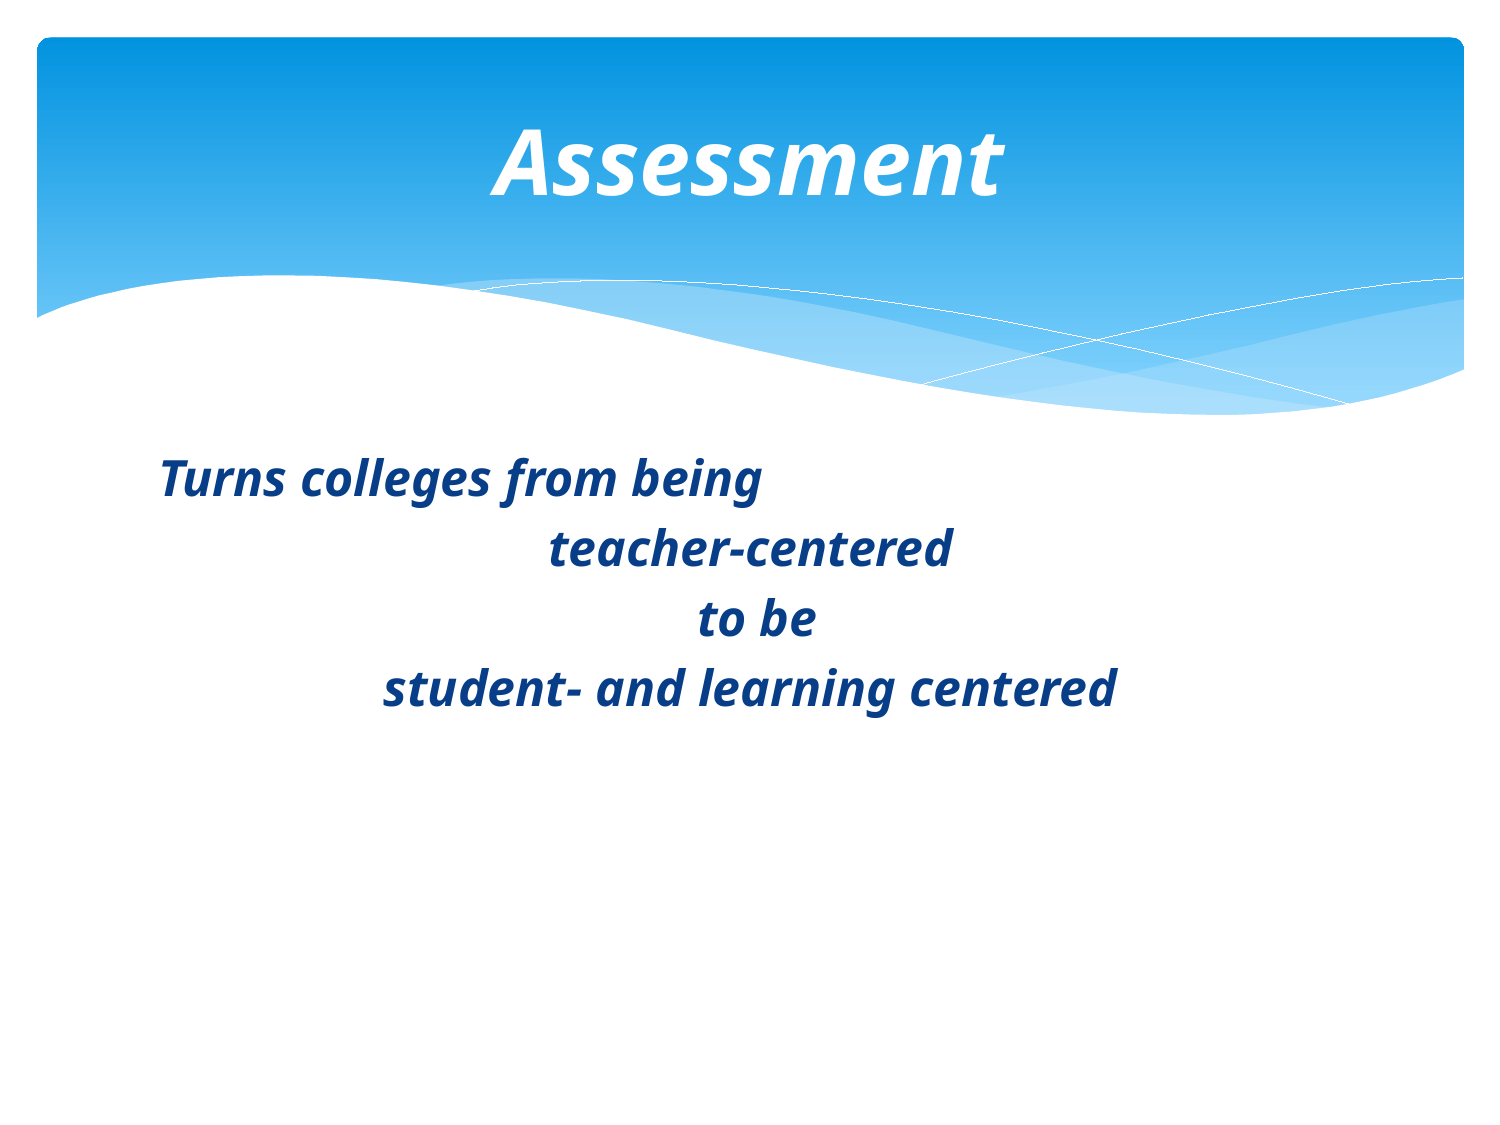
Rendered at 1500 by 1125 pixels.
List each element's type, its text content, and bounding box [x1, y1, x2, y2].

list Turns colleges from being teacher-centered to be student- and learning centered [143, 438, 1359, 1005]
title Assessment [75, 55, 1425, 261]
